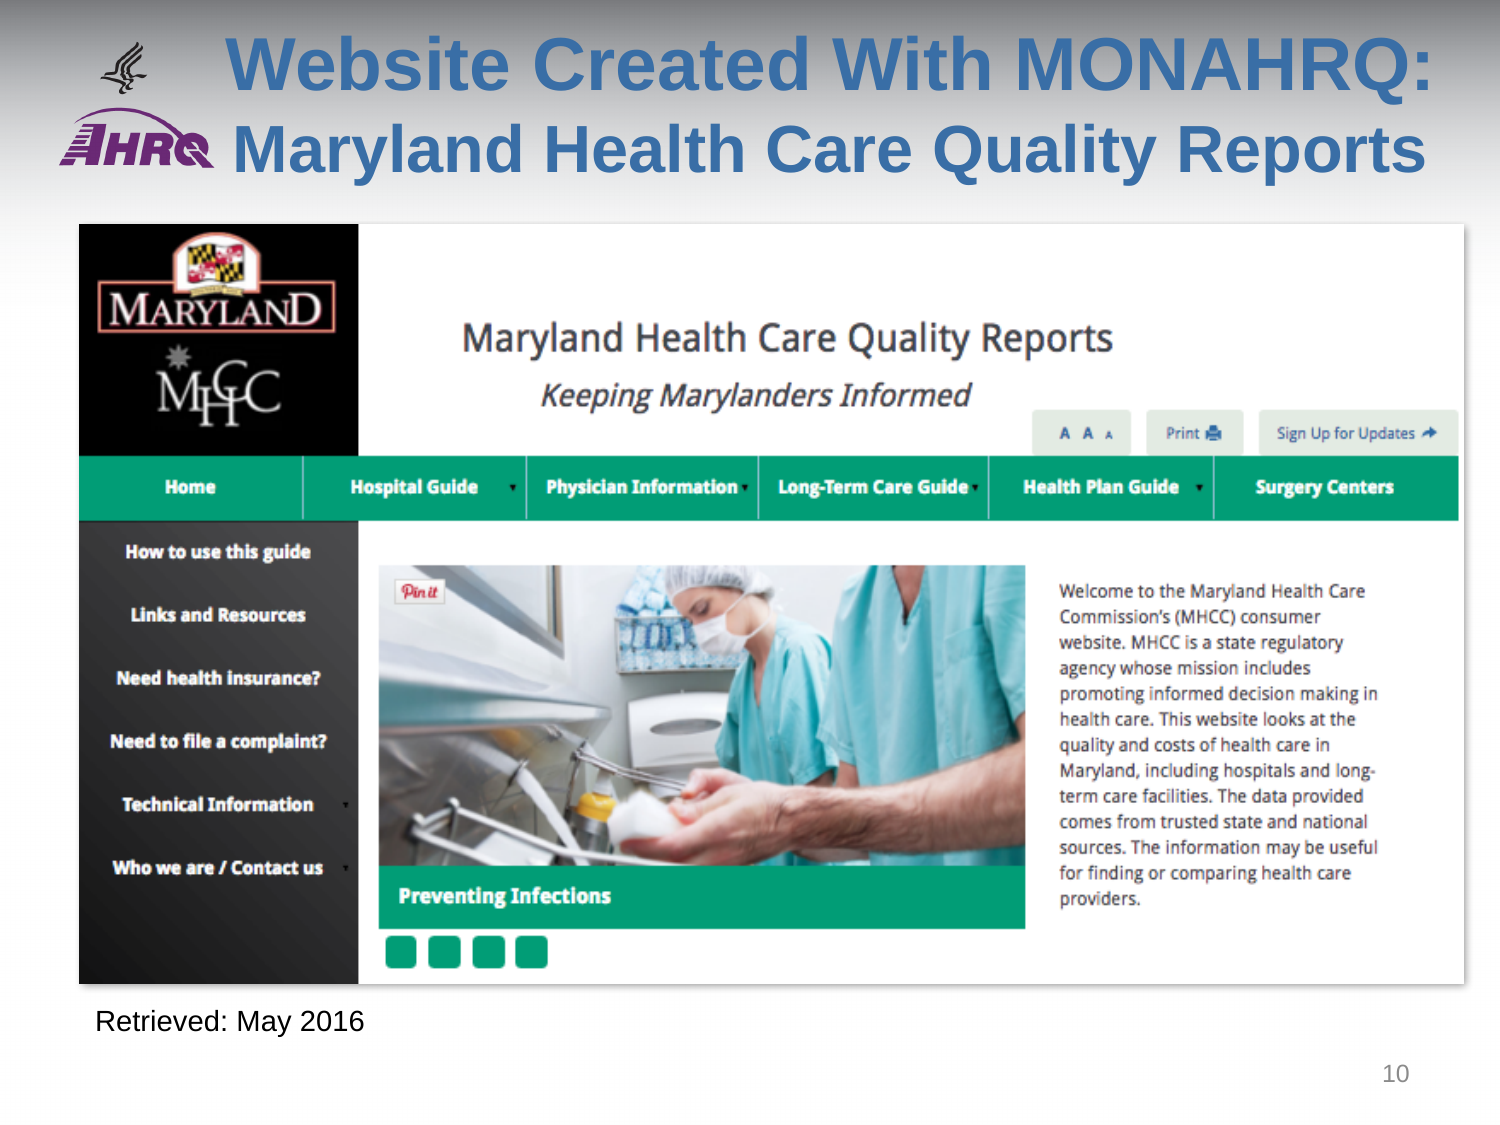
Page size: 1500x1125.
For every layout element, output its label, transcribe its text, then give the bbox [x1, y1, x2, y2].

picture [0, 0, 1500, 1125]
title Website Created With MONAHRQ: Maryland Health Care Quality Reports [187, 37, 1475, 164]
text_box Retrieved: May 2016 [80, 995, 389, 1045]
slide_number 10 [1074, 1042, 1425, 1103]
